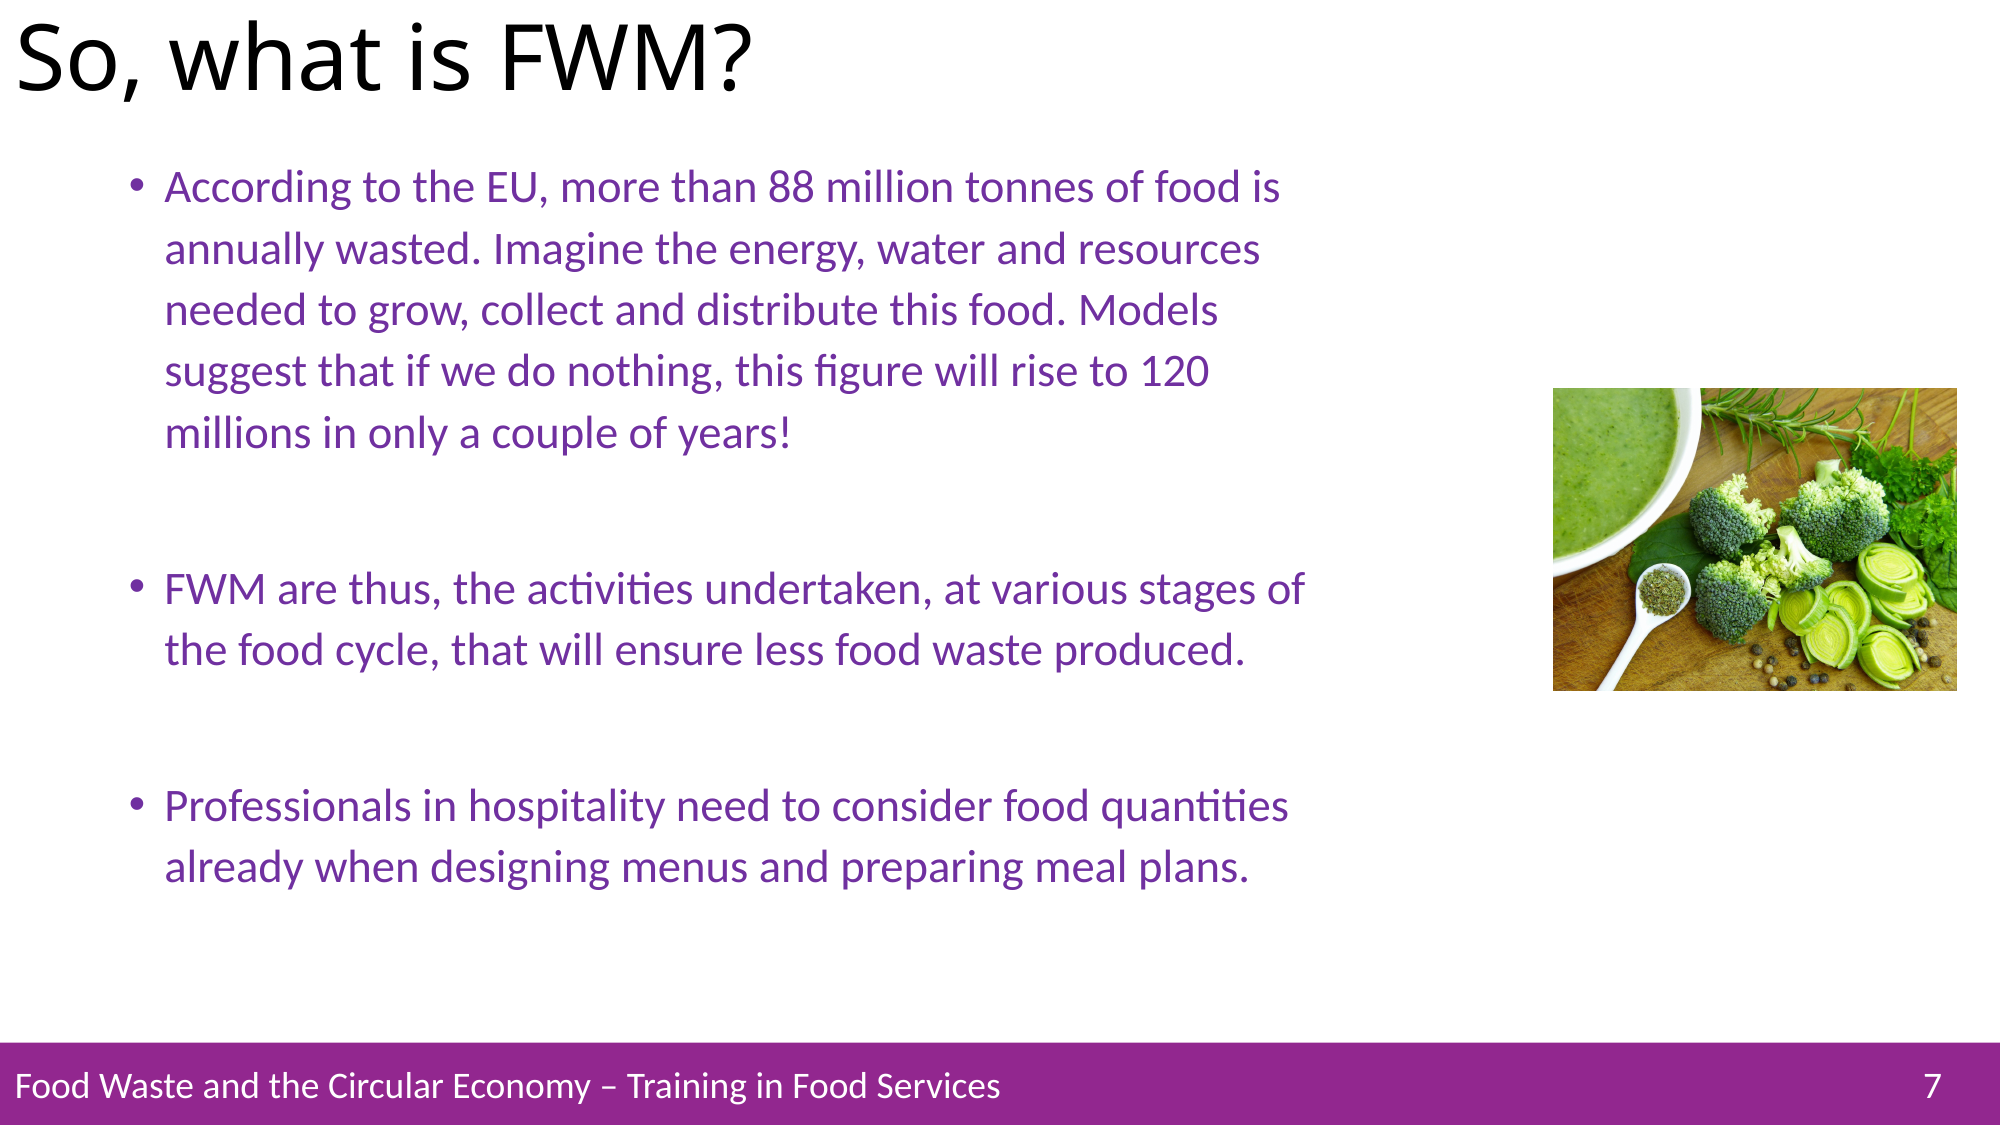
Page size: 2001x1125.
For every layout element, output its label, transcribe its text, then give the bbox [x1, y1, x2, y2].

picture [1552, 388, 1957, 691]
list According to the EU, more than 88 million tonnes of food is annually wasted. Imagine the energy, water and resources needed to grow, collect and distribute this food. Models suggest that if we do nothing, this figure will rise to 120 millions in only a couple of years! FWM are thus, the activities undertaken, at various stages of the food cycle, that will ensure less food waste produced. Professionals in hospitality need to consider food quantities already when designing menus and preparing meal plans. [114, 143, 1346, 994]
title So, what is FWM? [0, 0, 1725, 123]
